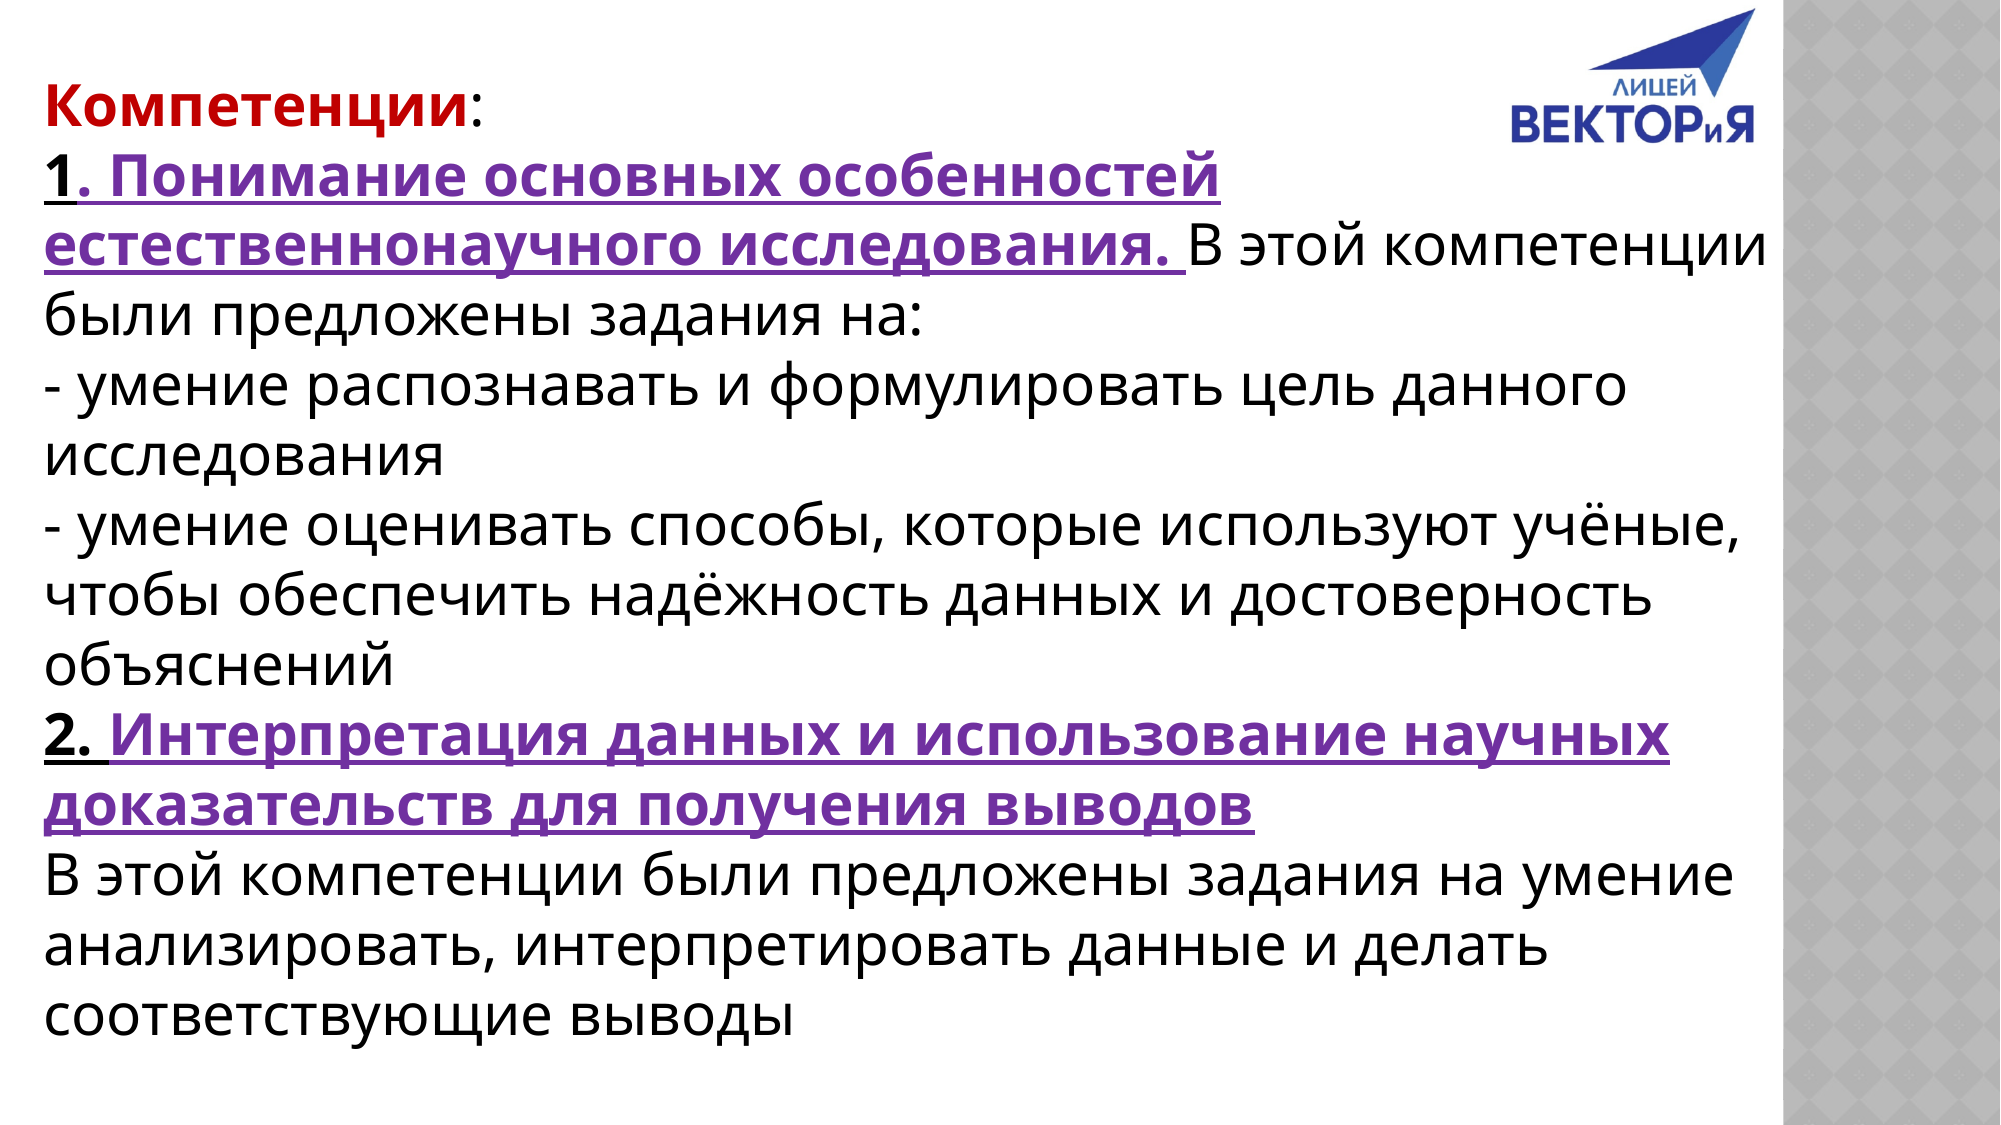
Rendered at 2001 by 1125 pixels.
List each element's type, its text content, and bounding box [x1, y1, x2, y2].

picture [1503, 0, 1763, 154]
text_box Компетенции: 1. Понимание основных особенностей естественнонаучного исследования. В этой компетенции были предложены задания на: - умение распознавать и формулировать цель данного исследования - умение оценивать способы, которые используют учёные, чтобы обеспечить надёжность данных и достоверность объяснений 2. Интерпретация данных и использование научных доказательств для получения выводов В этой компетенции были предложены задания на умение анализировать, интерпретировать данные и делать соответствующие выводы [28, 60, 1850, 1055]
